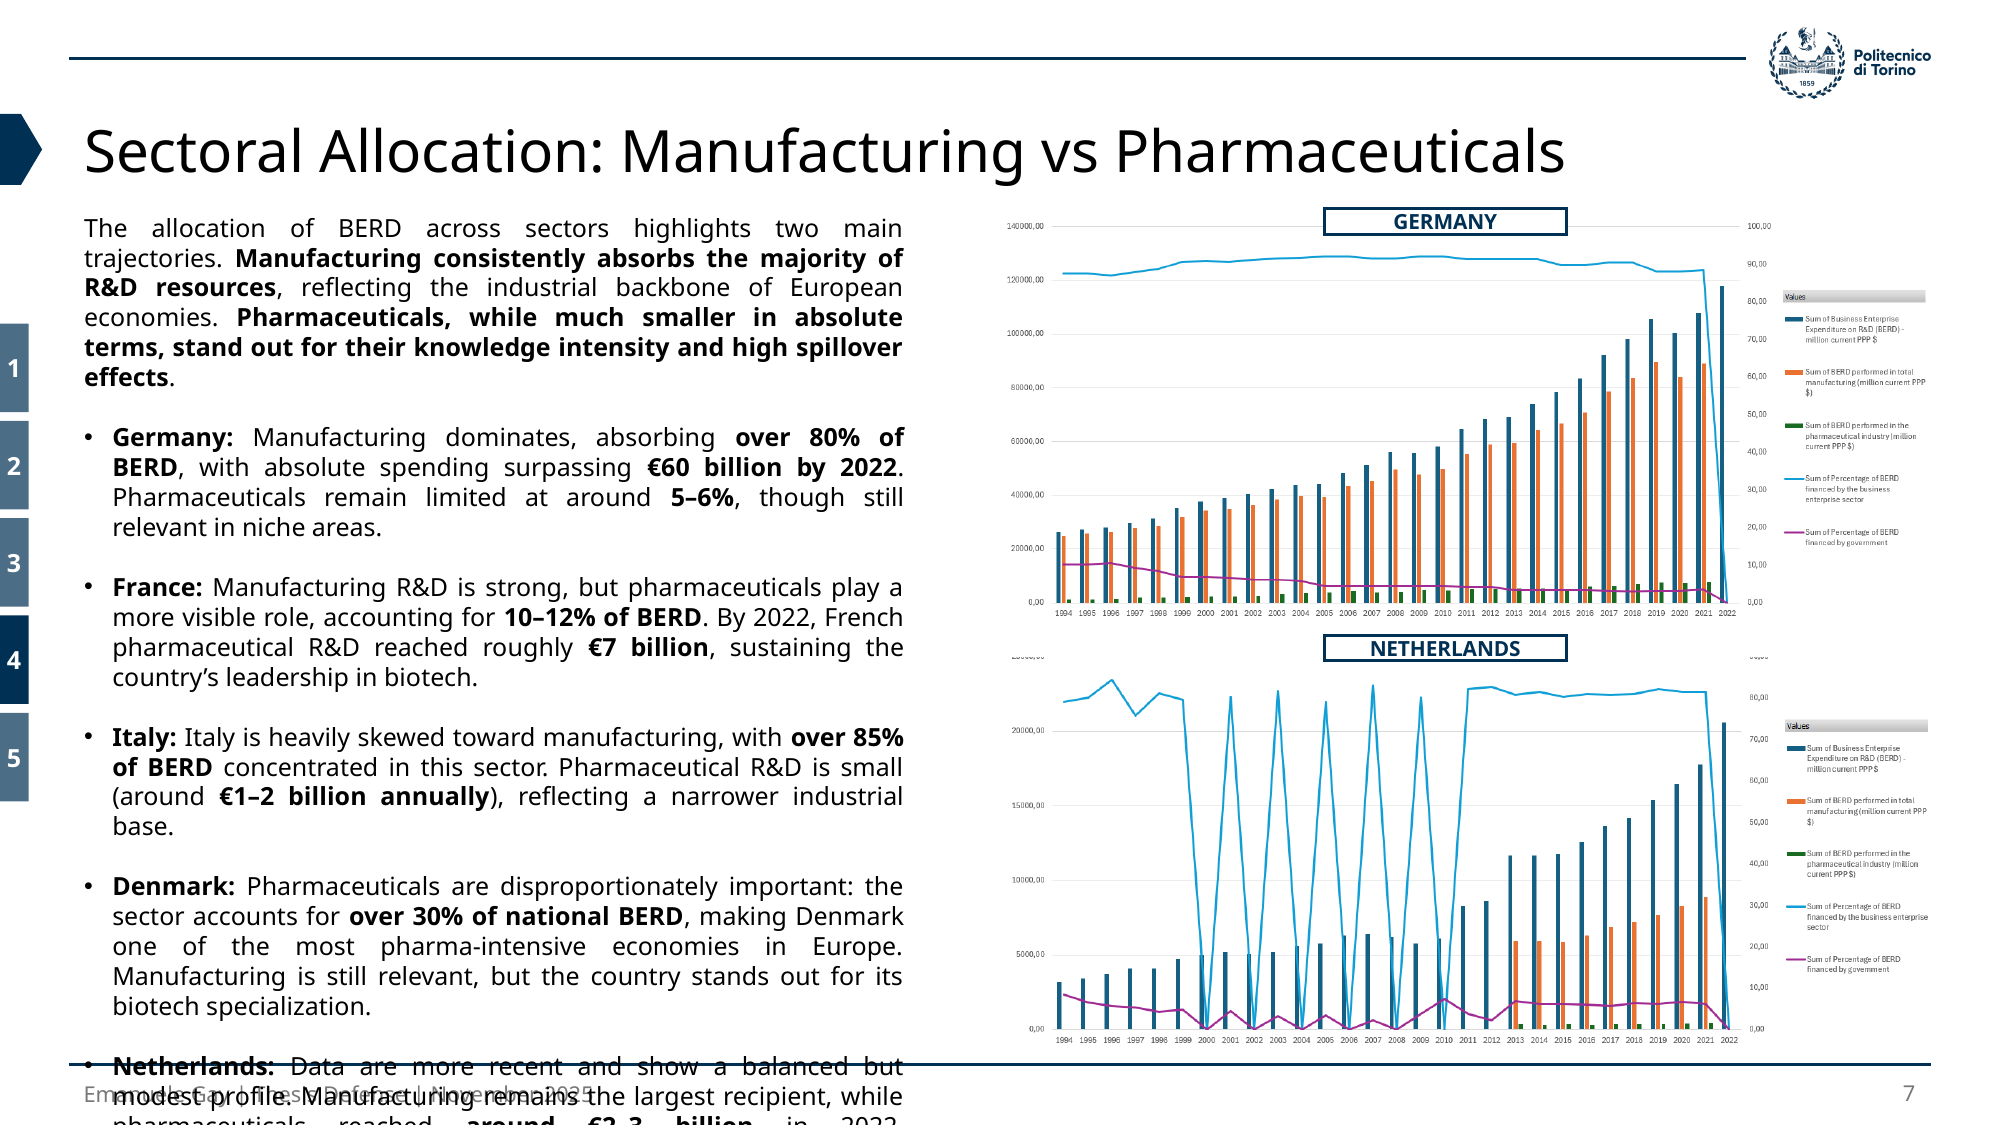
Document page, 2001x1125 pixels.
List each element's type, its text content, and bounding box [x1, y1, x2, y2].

text_box The allocation of BERD across sectors highlights two main trajectories. Manufacturing consistently absorbs the majority of R&D resources, reflecting the industrial backbone of European economies. Pharmaceuticals, while much smaller in absolute terms, stand out for their knowledge intensity and high spillover effects. Germany: Manufacturing dominates, absorbing over 80% of BERD, with absolute spending surpassing €60 billion by 2022. Pharmaceuticals remain limited at around 5–6%, though still relevant in niche areas. France: Manufacturing R&D is strong, but pharmaceuticals play a more visible role, accounting for 10–12% of BERD. By 2022, French pharmaceutical R&D reached roughly €7 billion, sustaining the country’s leadership in biotech. Italy: Italy is heavily skewed toward manufacturing, with over 85% of BERD concentrated in this sector. Pharmaceutical R&D is small (around €1–2 billion annually), reflecting a narrower industrial base. Denmark: Pharmaceuticals are disproportionately important: the sector accounts for over 30% of national BERD, making Denmark one of the most pharma-intensive economies in Europe. Manufacturing is still relevant, but the country stands out for its biotech specialization. Netherlands: Data are more recent and show a balanced but modest profile. Manufacturing remains the largest recipient, while pharmaceuticals reached around €2–3 billion in 2022, representing close to 15% of BERD. [68, 203, 921, 1052]
text_box NETHERLANDS [1323, 634, 1568, 657]
text_box Sectoral Allocation: Manufacturing vs Pharmaceuticals [68, 93, 1932, 206]
picture [1769, 27, 1931, 93]
text_box GERMANY [1323, 207, 1568, 216]
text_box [0, 322, 30, 802]
picture [980, 657, 1931, 1055]
text_box [0, 112, 44, 187]
picture [980, 216, 1931, 626]
